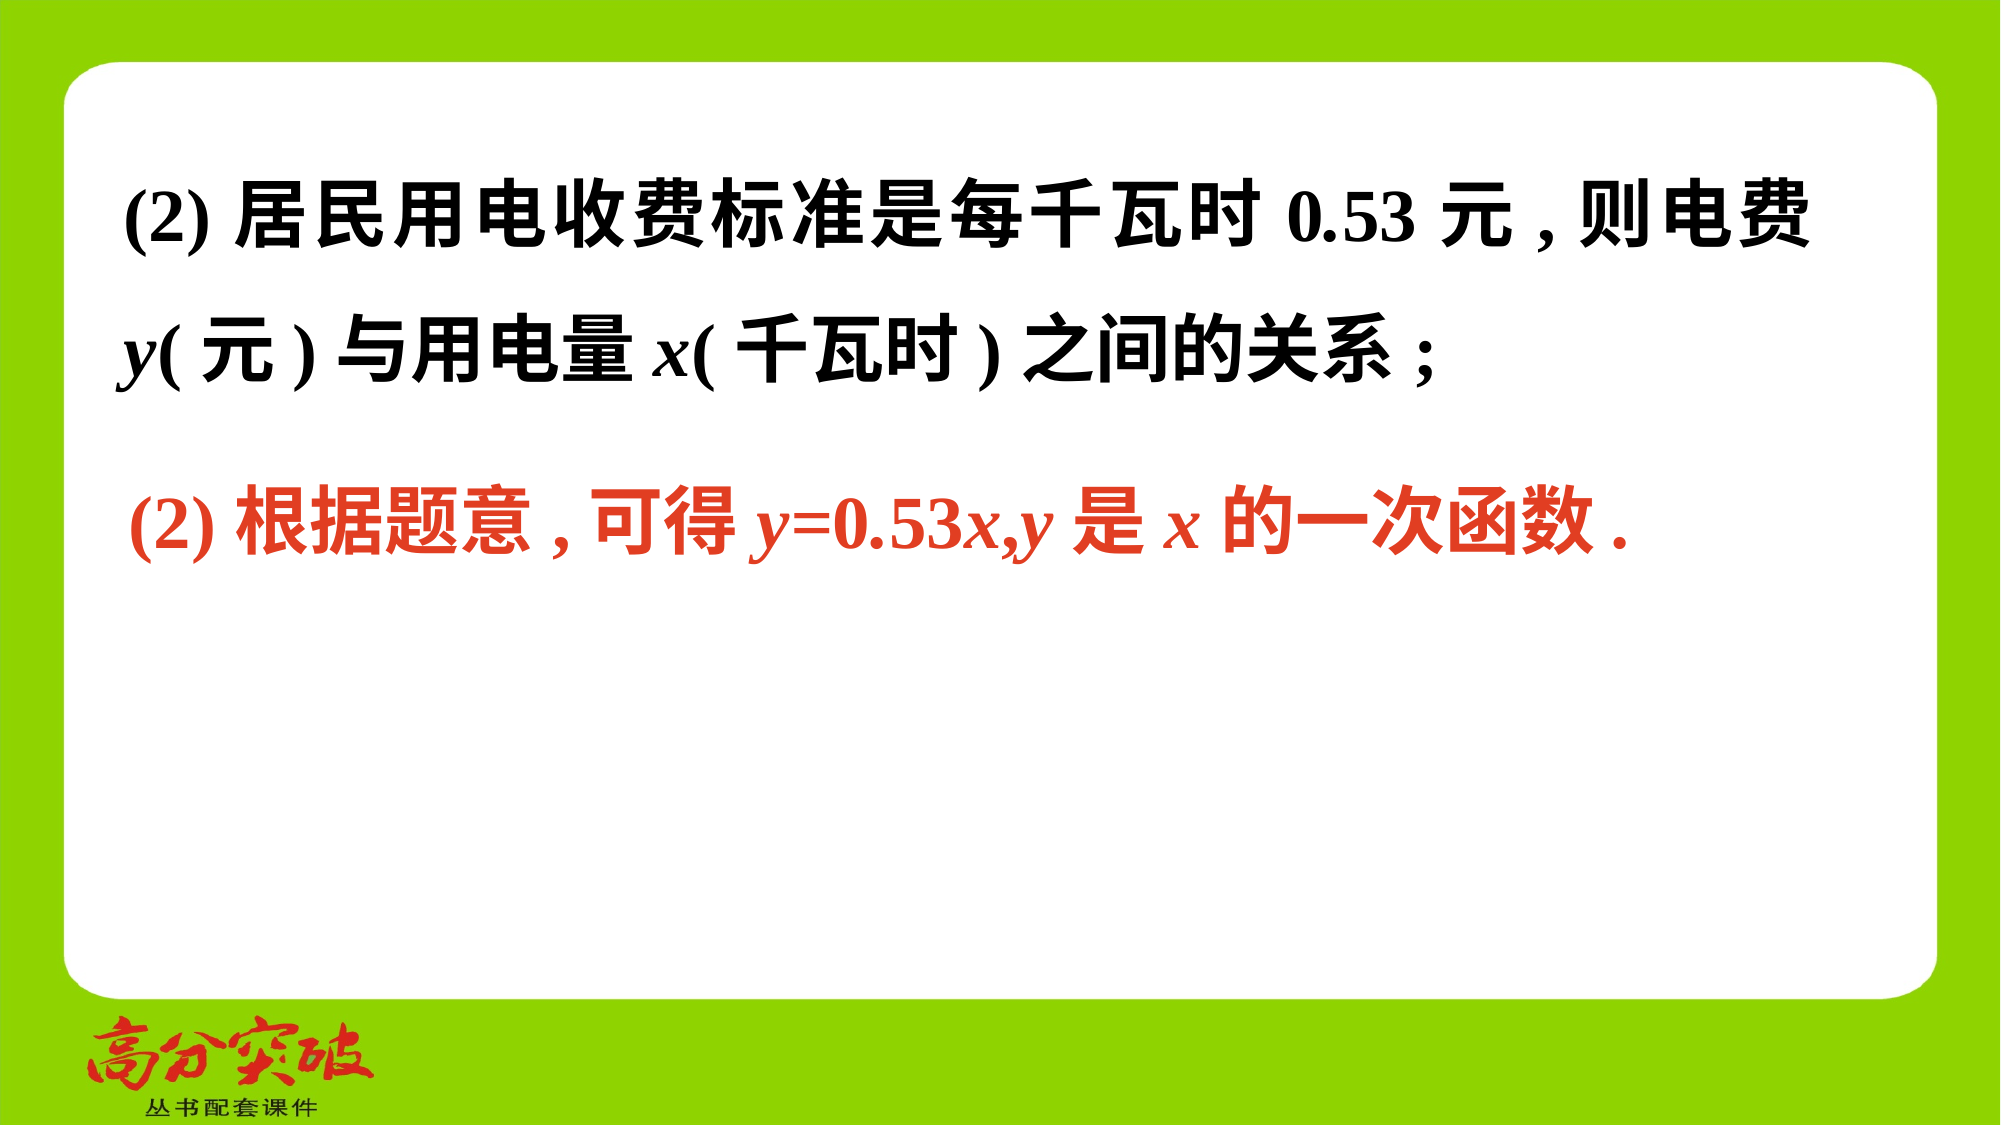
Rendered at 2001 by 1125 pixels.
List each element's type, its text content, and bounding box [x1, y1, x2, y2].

text_box (2)居民用电收费标准是每千瓦时0.53元,则电费y(元)与用电量x(千瓦时)之间的关系; [109, 113, 1846, 399]
text_box (2)根据题意,可得y=0.53x,y是x的一次函数. [114, 420, 1969, 571]
picture [0, 0, 2001, 1125]
